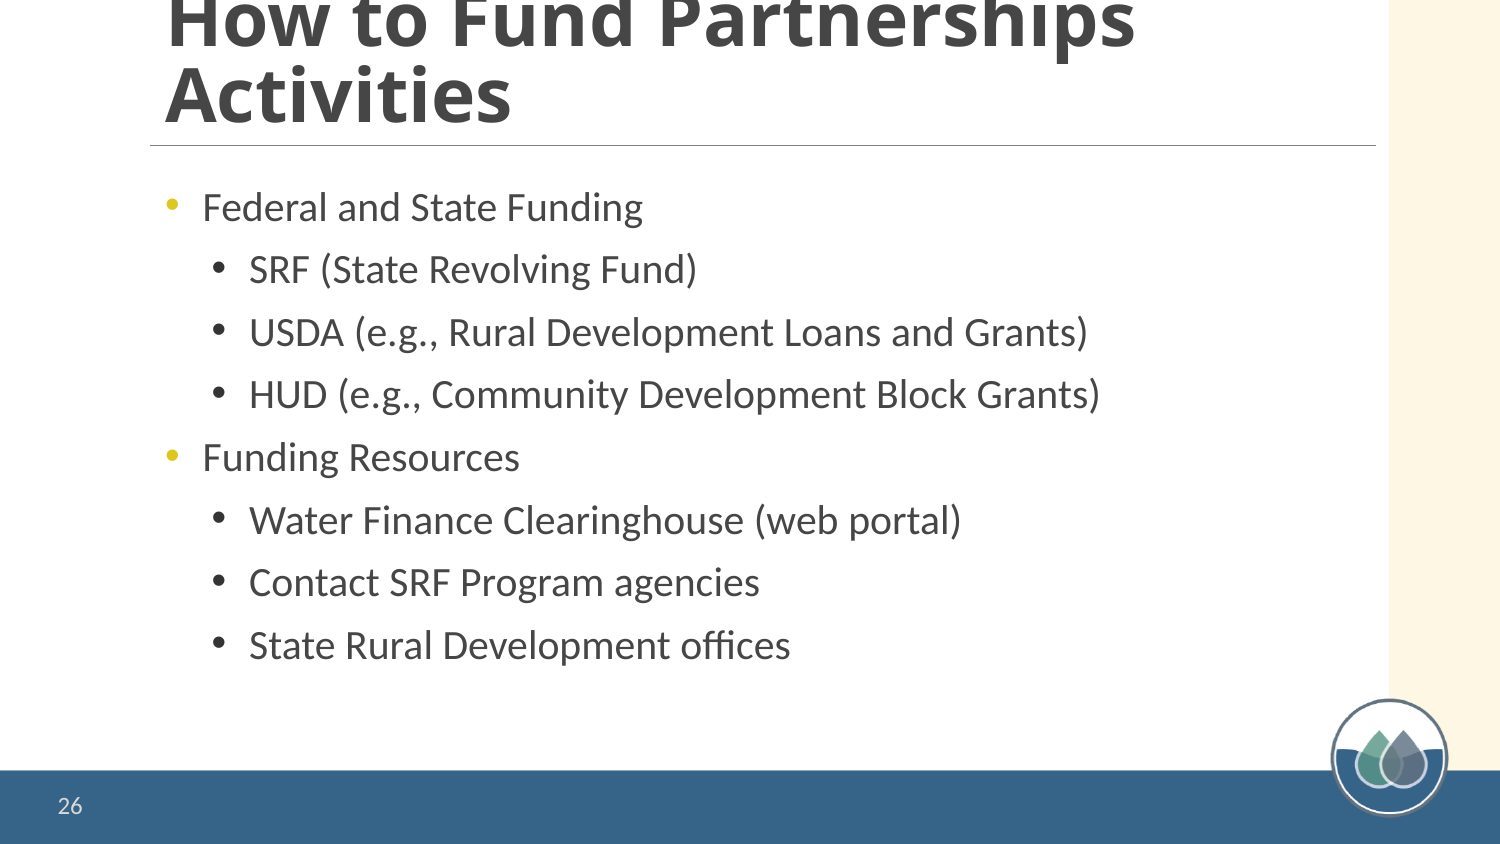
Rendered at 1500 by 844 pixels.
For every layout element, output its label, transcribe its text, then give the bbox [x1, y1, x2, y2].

title How to Fund Partnerships Activities [150, 21, 1373, 146]
slide_number 26 [16, 782, 124, 828]
list Federal and State Funding SRF (State Revolving Fund) USDA (e.g., Rural Development Loans and Grants) HUD (e.g., Community Development Block Grants) Funding Resources Water Finance Clearinghouse (web portal) Contact SRF Program agencies State Rural Development offices [150, 171, 1373, 760]
picture [0, 0, 1500, 844]
